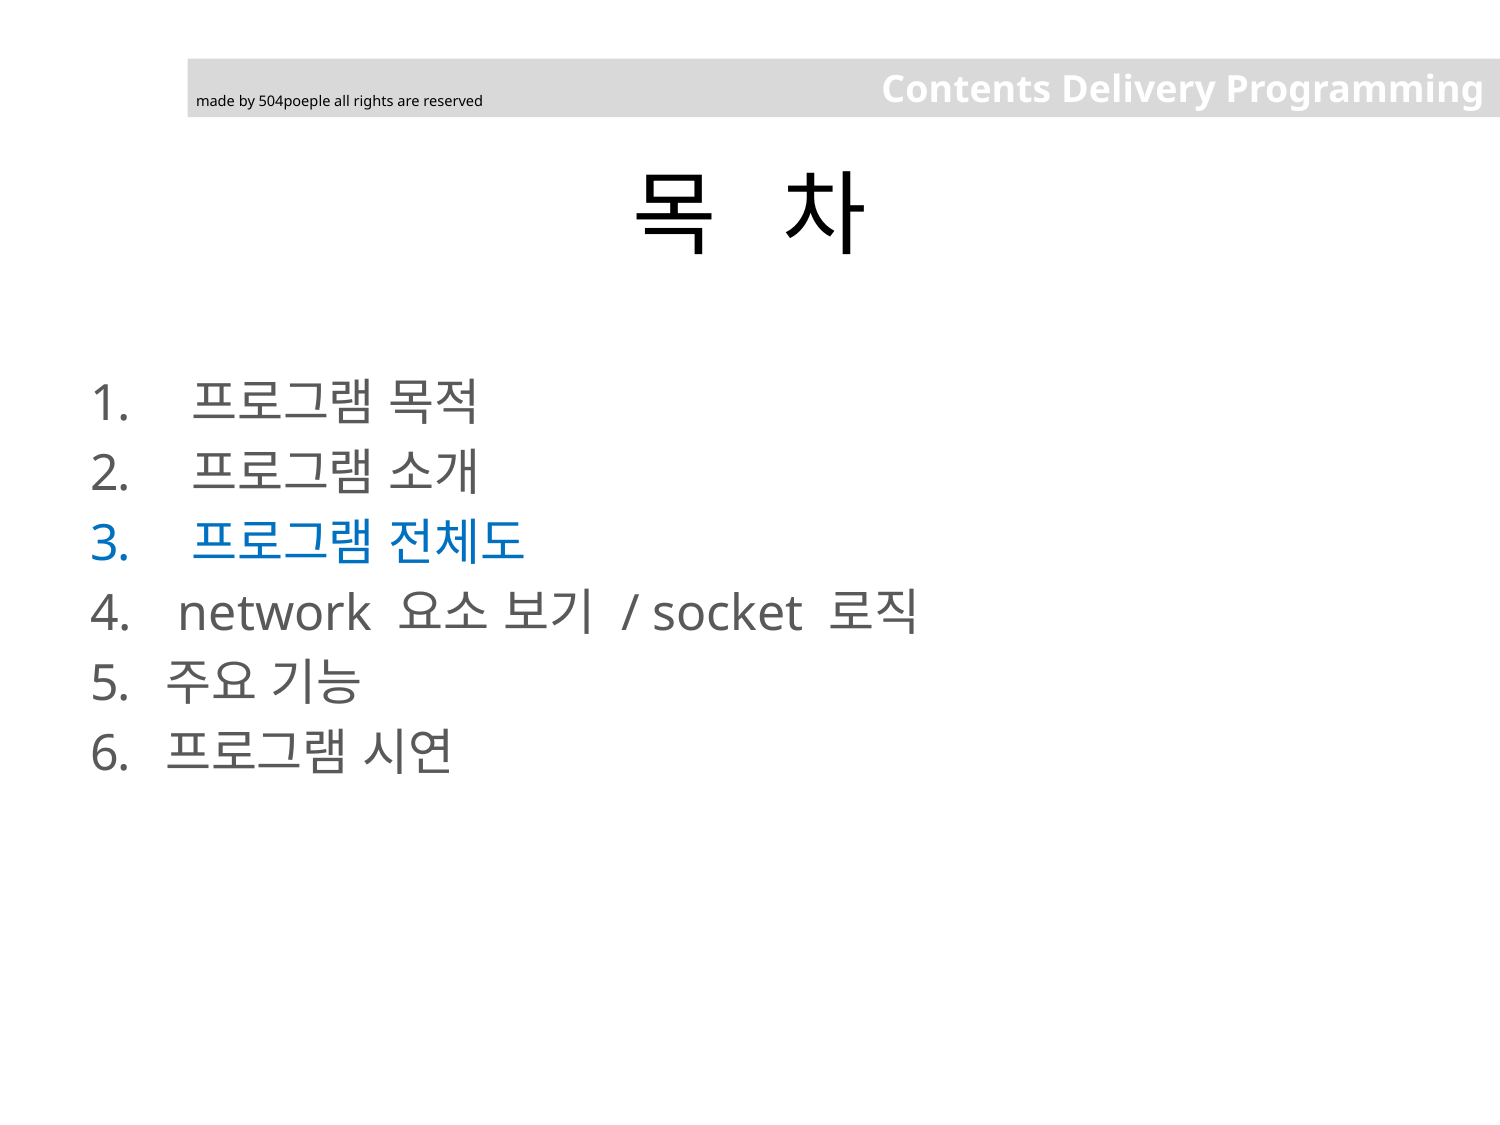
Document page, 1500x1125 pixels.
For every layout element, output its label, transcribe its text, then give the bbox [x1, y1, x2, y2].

text_box made by 504poeple all rights are reserved [181, 84, 499, 117]
text_box Contents Delivery Programming [185, 56, 1500, 119]
title 목 차 [75, 117, 1425, 305]
list 프로그램 목적 프로그램 소개 프로그램 전체도 network 요소 보기 / socket 로직 주요 기능 프로그램 시연 [75, 363, 1425, 1016]
